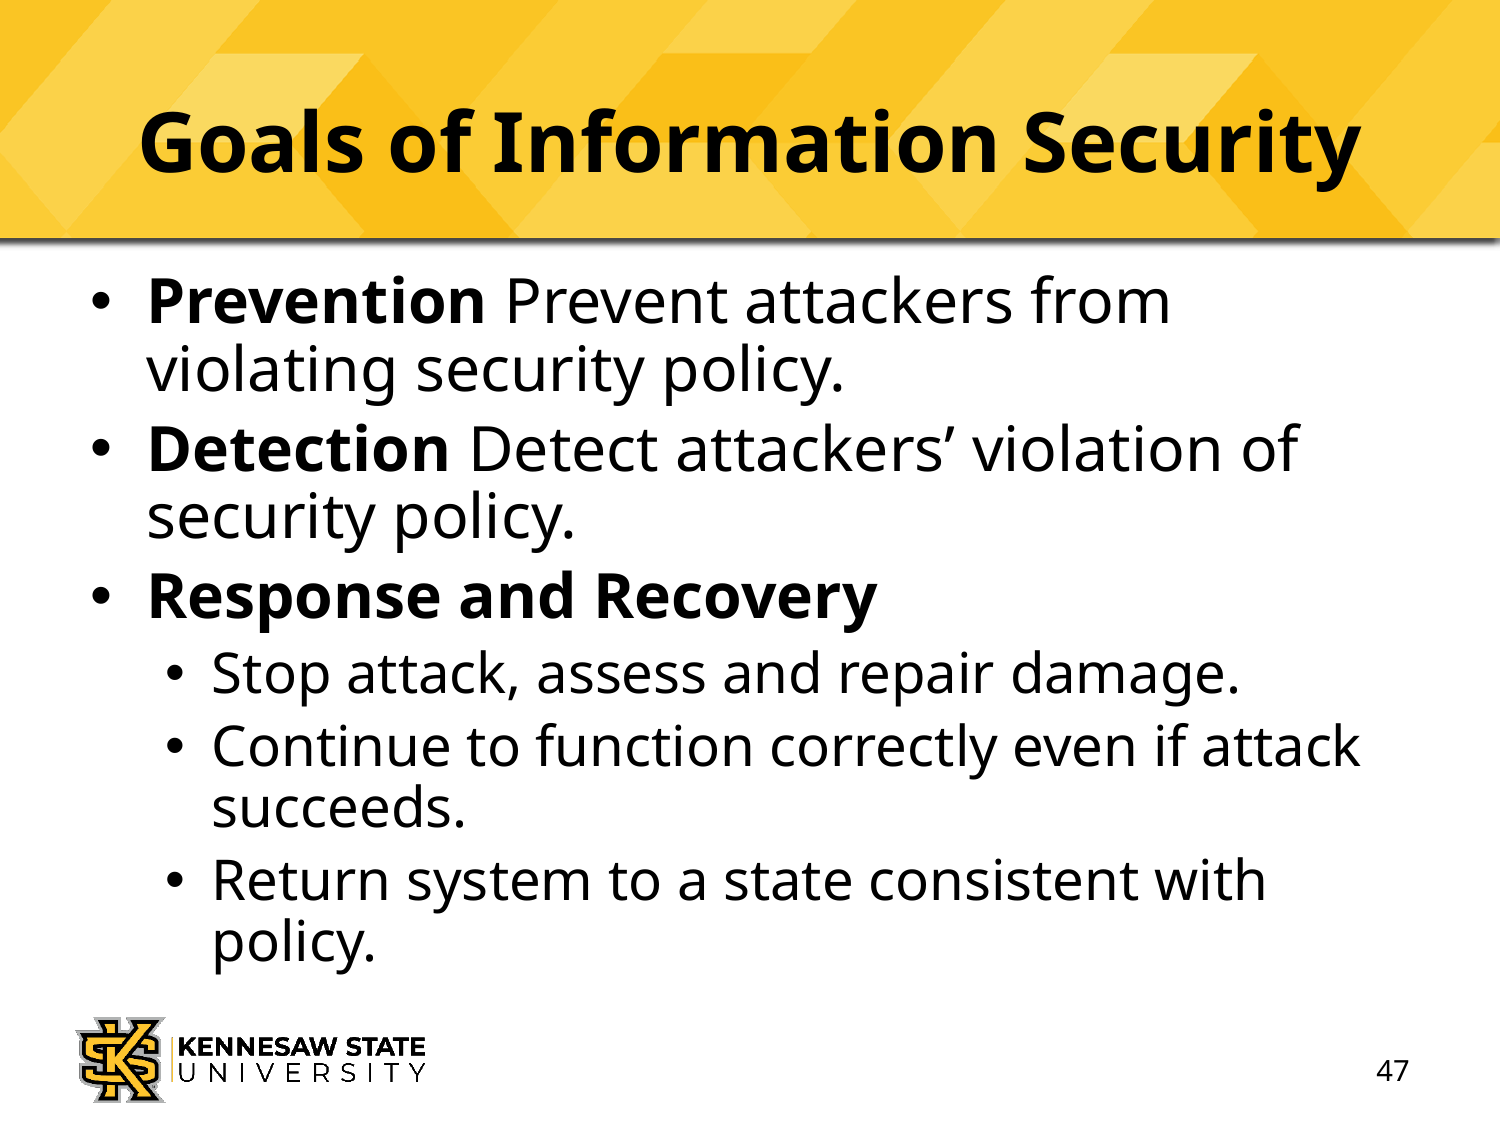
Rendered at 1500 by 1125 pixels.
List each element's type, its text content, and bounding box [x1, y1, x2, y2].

slide_number 47 [1074, 1042, 1425, 1103]
list Prevention Prevent attackers from violating security policy. Detection Detect attackers’ violation of security policy. Response and Recovery Stop attack, assess and repair damage. Continue to function correctly even if attack succeeds. Return system to a state consistent with policy. [75, 262, 1425, 1005]
picture [75, 1017, 425, 1103]
picture [0, 0, 1500, 251]
title Goals of Information Security [75, 45, 1425, 233]
